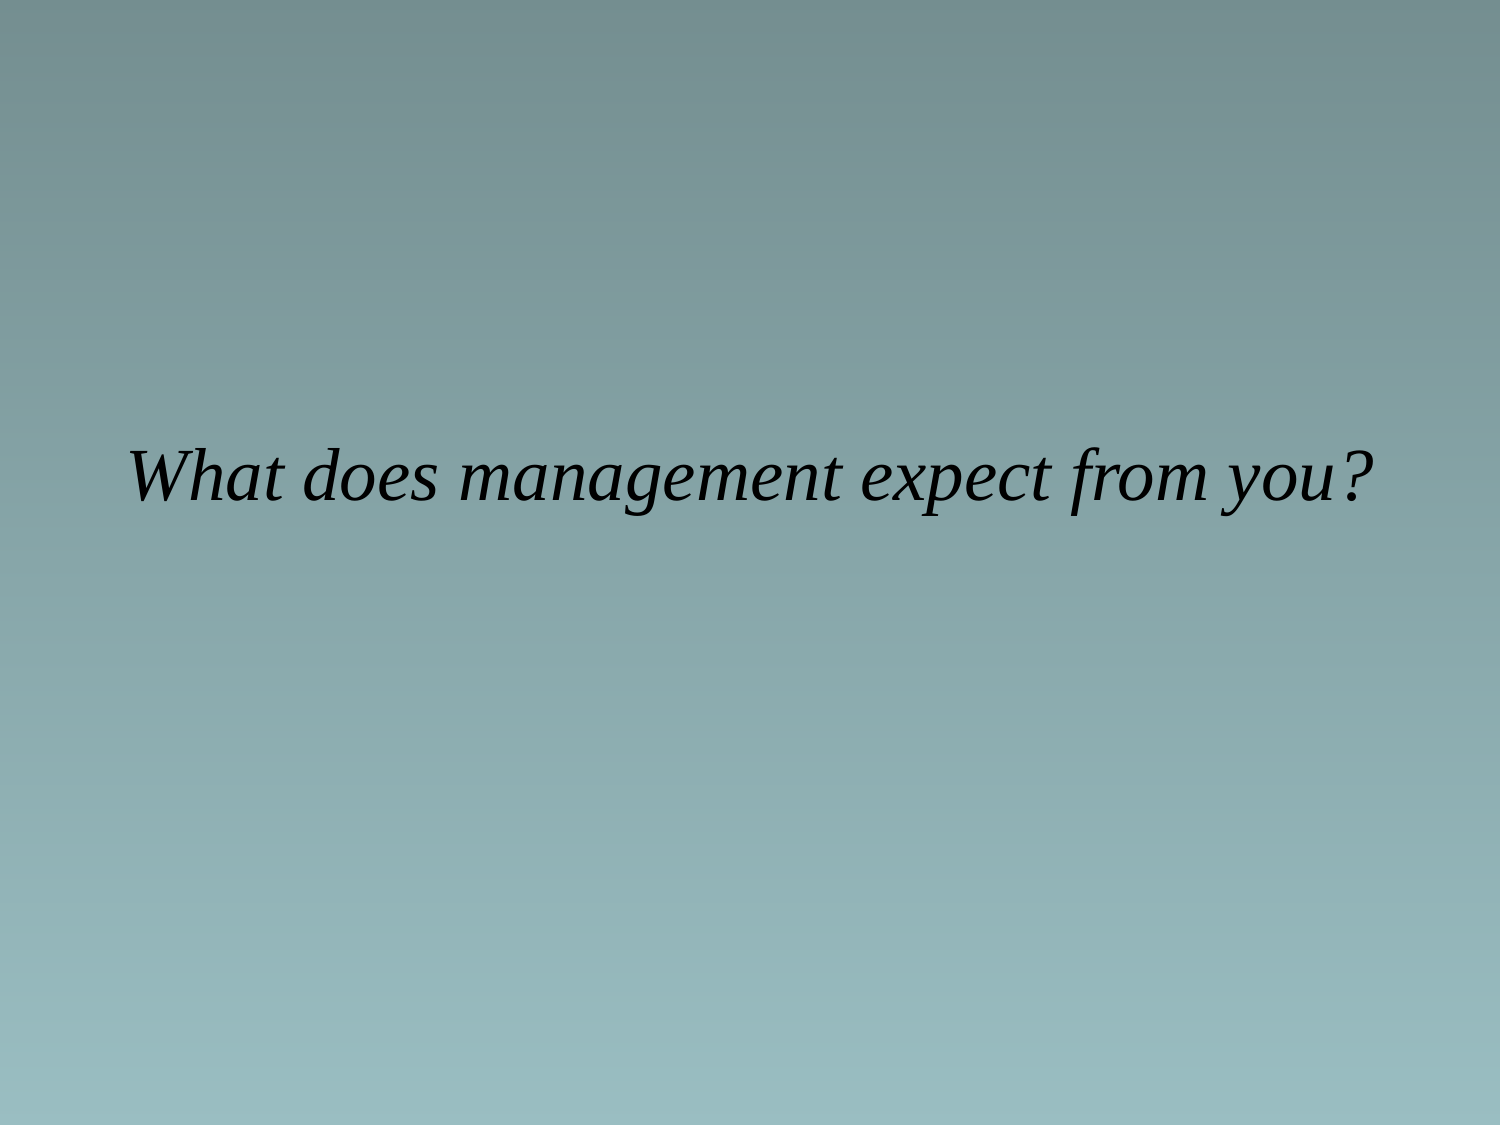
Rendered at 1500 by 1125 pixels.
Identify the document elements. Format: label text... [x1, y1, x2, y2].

list What does management expect from you? [0, 425, 1500, 625]
